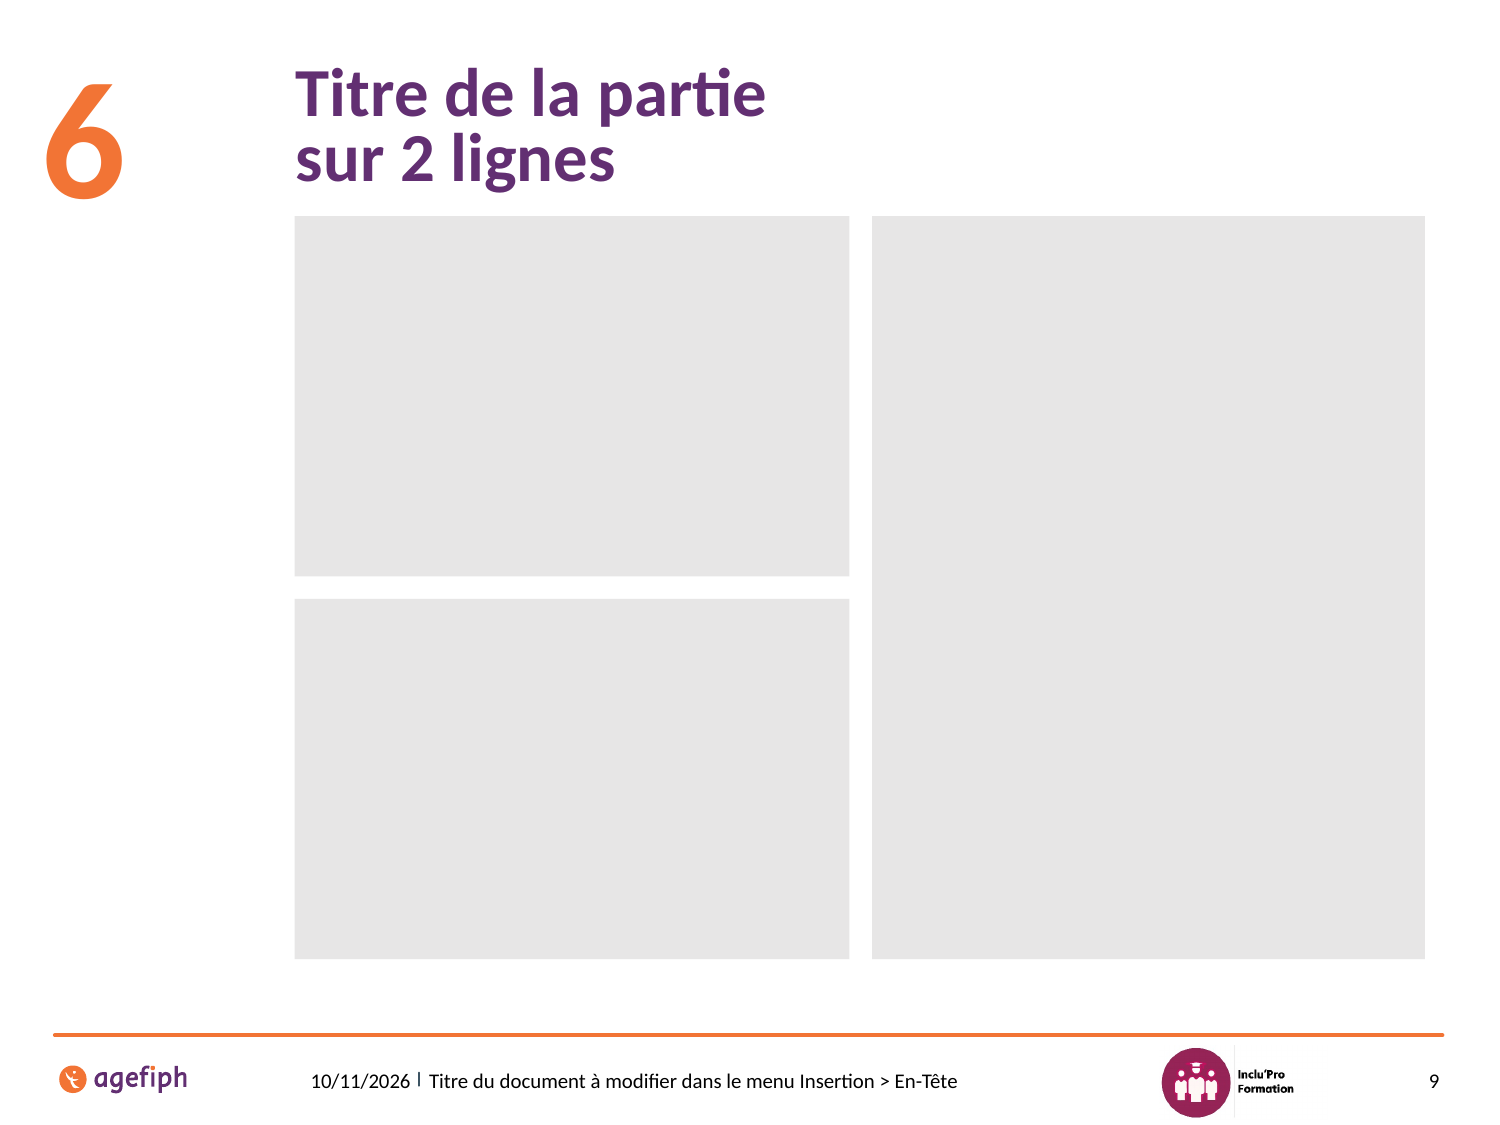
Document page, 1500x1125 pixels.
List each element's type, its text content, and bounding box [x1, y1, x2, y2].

footer Titre du document à modifier dans le menu Insertion > En-Tête [414, 1051, 1086, 1111]
picture [1159, 1045, 1328, 1051]
text_box [871, 215, 1426, 960]
list 6 [41, 43, 249, 201]
slide_number 9 [1116, 1051, 1455, 1111]
picture [1159, 1111, 1328, 1120]
title Titre de la partie sur 2 lignes [280, 71, 1427, 187]
text_box [294, 215, 850, 577]
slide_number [254, 1051, 414, 1111]
text_box [294, 598, 850, 960]
